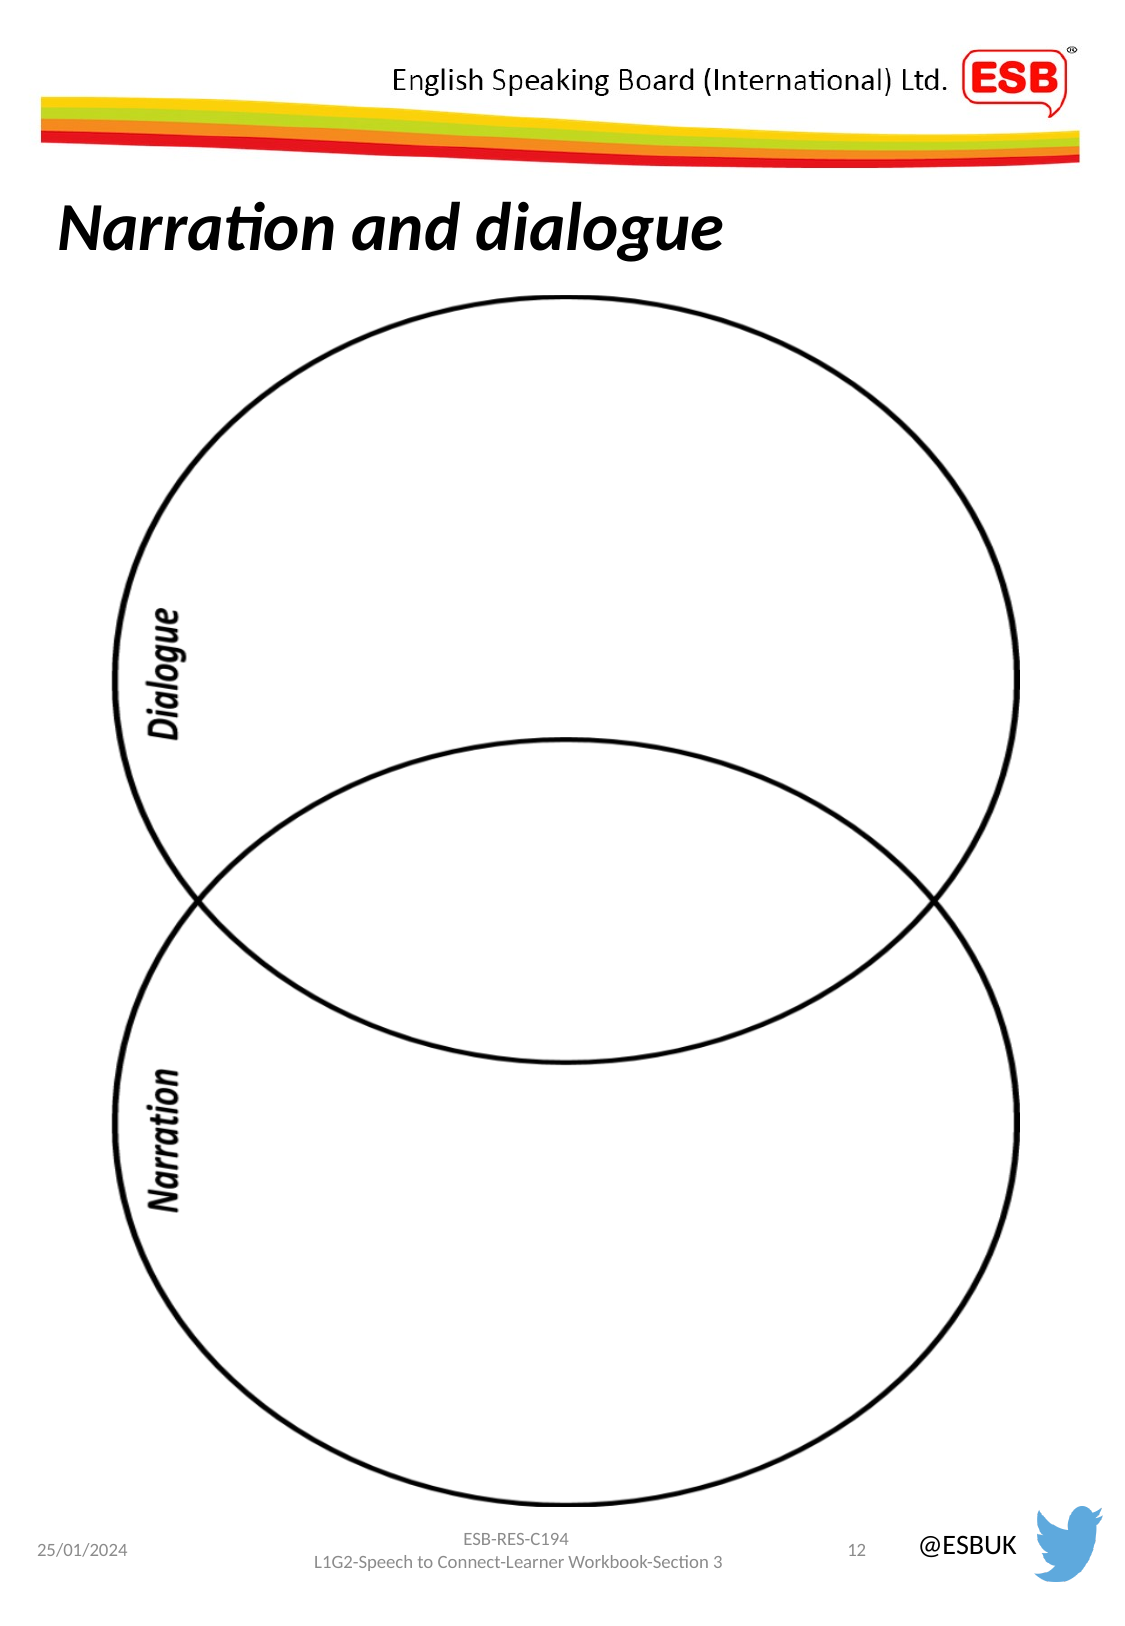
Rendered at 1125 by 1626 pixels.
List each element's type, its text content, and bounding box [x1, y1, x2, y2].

footer ESB-RES-C194 L1G2-Speech to Connect-Learner Workbook-Section 3 [296, 1507, 697, 1593]
picture [1034, 1506, 1103, 1582]
slide_number 12 [697, 1507, 882, 1593]
picture [0, 1, 1125, 234]
picture [0, 296, 1125, 1507]
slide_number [22, 1506, 276, 1593]
title Narration and dialogue [42, 162, 1014, 295]
